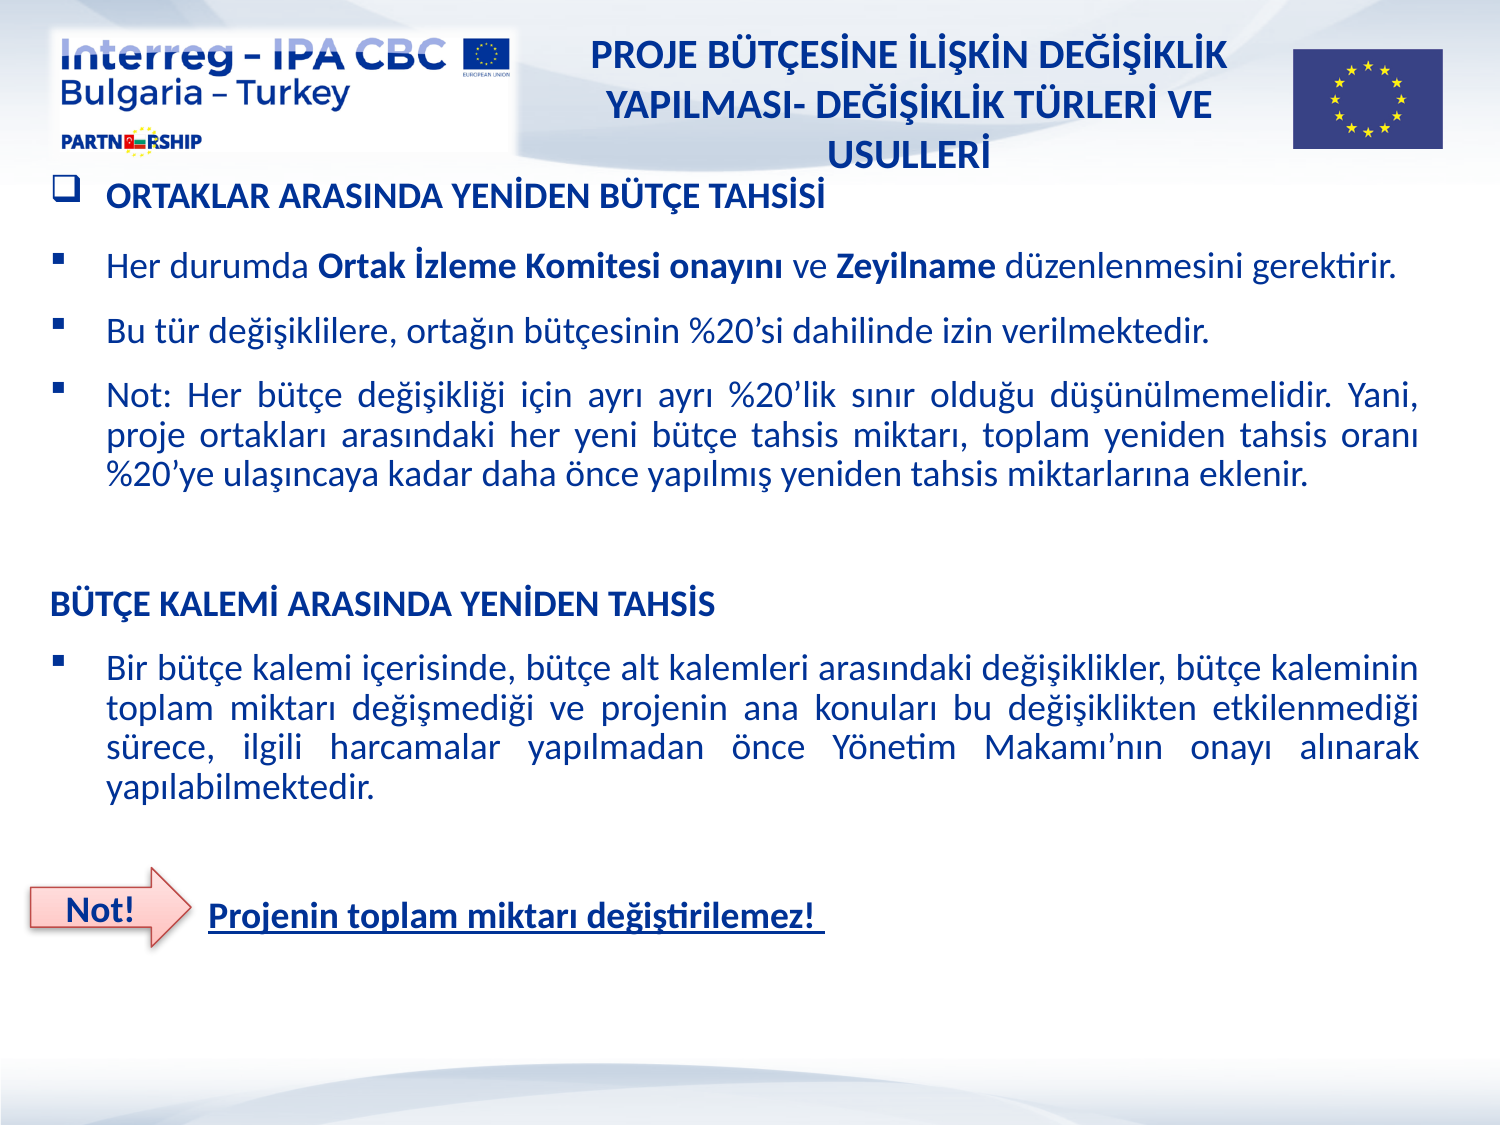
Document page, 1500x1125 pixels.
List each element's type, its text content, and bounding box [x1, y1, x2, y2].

picture [0, 1058, 1500, 1125]
text_box Not! [29, 866, 192, 948]
text_box Ortaklar arasInda yeniden bütçe tahsİSİ Her durumda Ortak İzleme Komitesi onayını ve Zeyilname düzenlenmesini gerektirir. Bu tür değişiklilere, ortağın bütçesinin %20’si dahilinde izin verilmektedir. Not: Her bütçe değişikliği için ayrı ayrı %20’lik sınır olduğu düşünülmemelidir. Yani, proje ortakları arasındaki her yeni bütçe tahsis miktarı, toplam yeniden tahsis oranı %20’ye ulaşıncaya kadar daha önce yapılmış yeniden tahsis miktarlarına eklenir. BÜTÇE KALEMİ ARASINDA YENİDEN TAHSİS Bir bütçe kalemi içerisinde, bütçe alt kalemleri arasındaki değişiklikler, bütçe kaleminin toplam miktarı değişmediği ve projenin ana konuları bu değişiklikten etkilenmediği sürece, ilgili harcamalar yapılmadan önce Yönetim Makamı’nın onayı alınarak yapılabilmektedir. Projenin toplam miktarı değiştirilemez! [34, 194, 1436, 1057]
picture [0, 0, 1500, 185]
